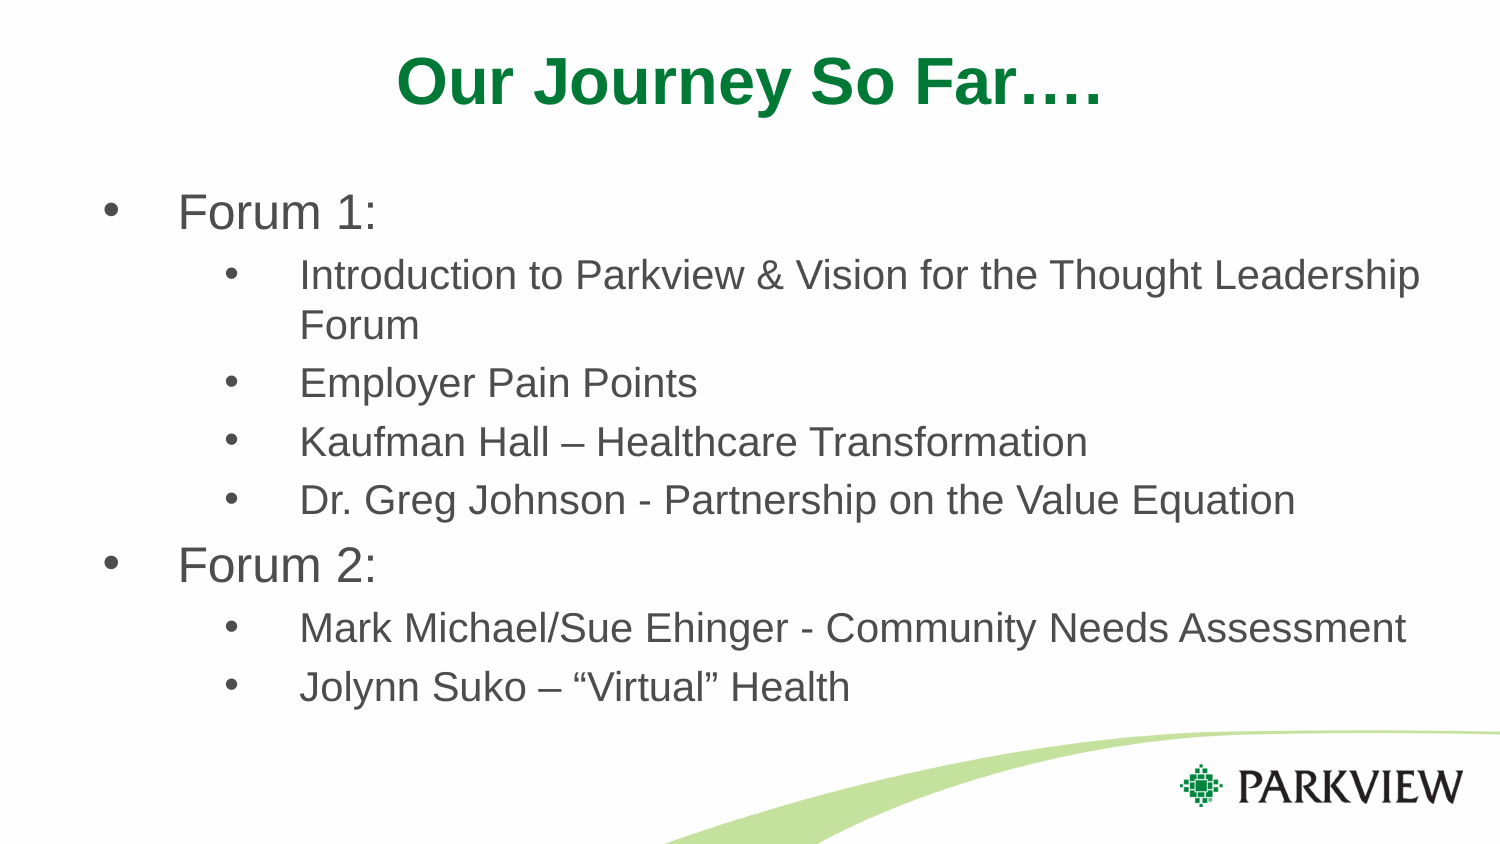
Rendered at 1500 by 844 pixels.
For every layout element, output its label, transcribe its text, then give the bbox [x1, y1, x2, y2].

title Our Journey So Far…. [112, 34, 1388, 122]
picture [0, 0, 1500, 844]
subtitle Forum 1: Introduction to Parkview & Vision for the Thought Leadership Forum Employer Pain Points Kaufman Hall – Healthcare Transformation Dr. Greg Johnson - Partnership on the Value Equation Forum 2: Mark Michael/Sue Ehinger - Community Needs Assessment Jolynn Suko – “Virtual” Health [87, 171, 1450, 525]
